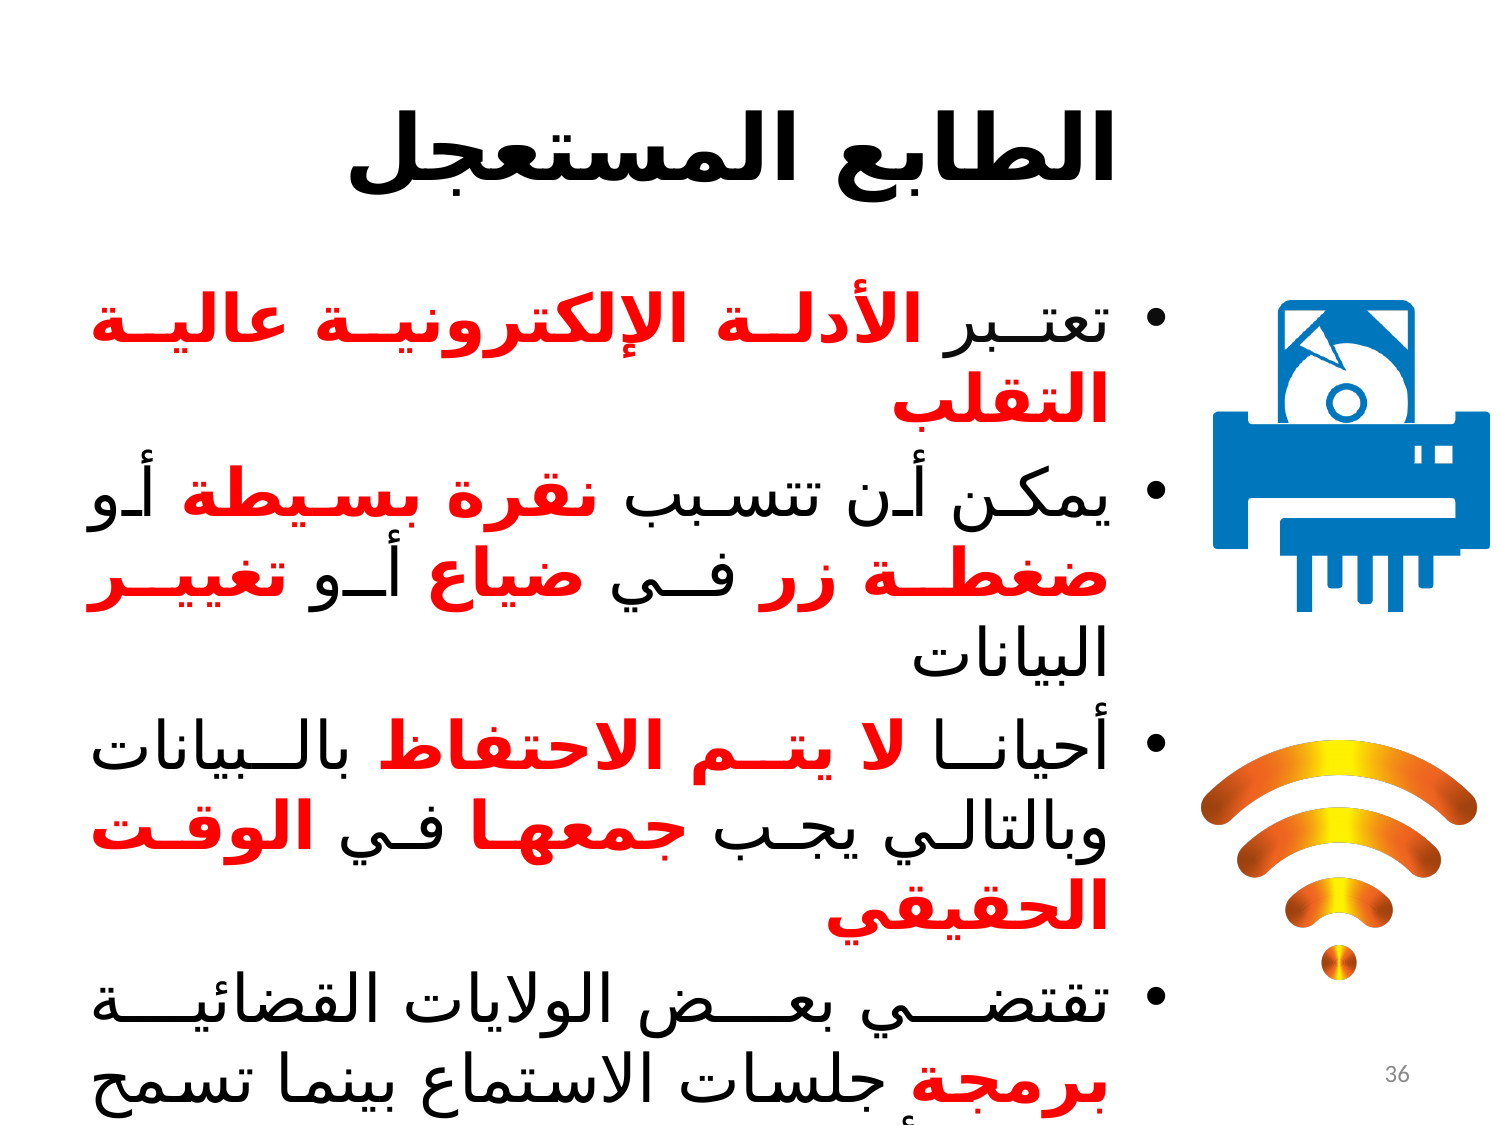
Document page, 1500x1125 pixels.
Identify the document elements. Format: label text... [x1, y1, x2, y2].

text_box تعتبر الأدلة الإلكترونية عالية التقلب يمكن أن تتسبب نقرة بسيطة أو ضغطة زر في ضياع أو تغيير البيانات أحيانا لا يتم الاحتفاظ بالبيانات وبالتالي يجب جمعها في الوقت الحقيقي تقتضي بعض الولايات القضائية برمجة جلسات الاستماع بينما تسمح ولايات أخرى للمحققين بالاتصال بقاض في حال كان الترخيص مطلوبا [75, 268, 1183, 1012]
picture [1213, 299, 1490, 612]
title الطابع المستعجل [57, 50, 1408, 238]
slide_number 36 [1074, 1042, 1425, 1103]
picture [1201, 739, 1477, 981]
